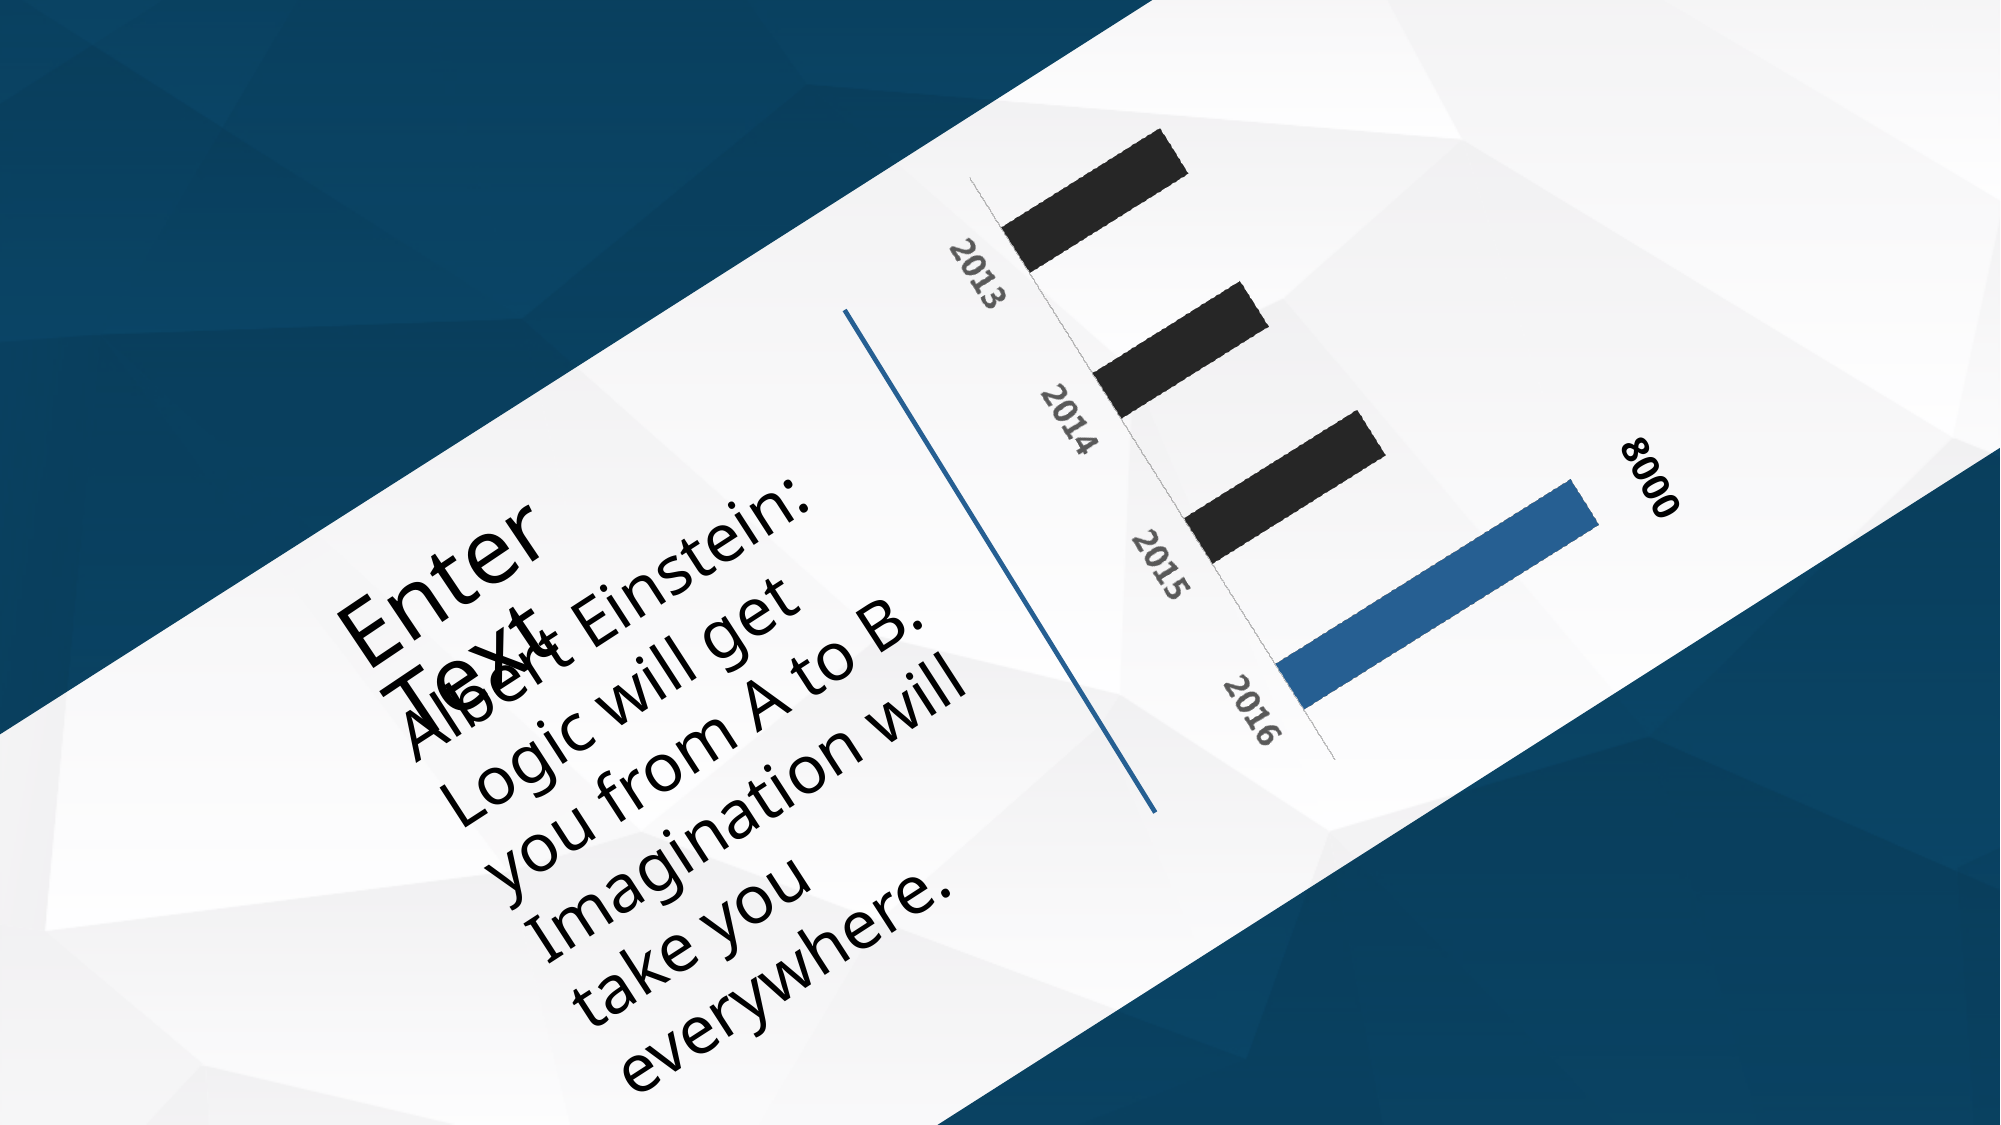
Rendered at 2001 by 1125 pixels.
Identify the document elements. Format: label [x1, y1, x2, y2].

text_box [844, 309, 1156, 813]
picture [0, 0, 2001, 1125]
